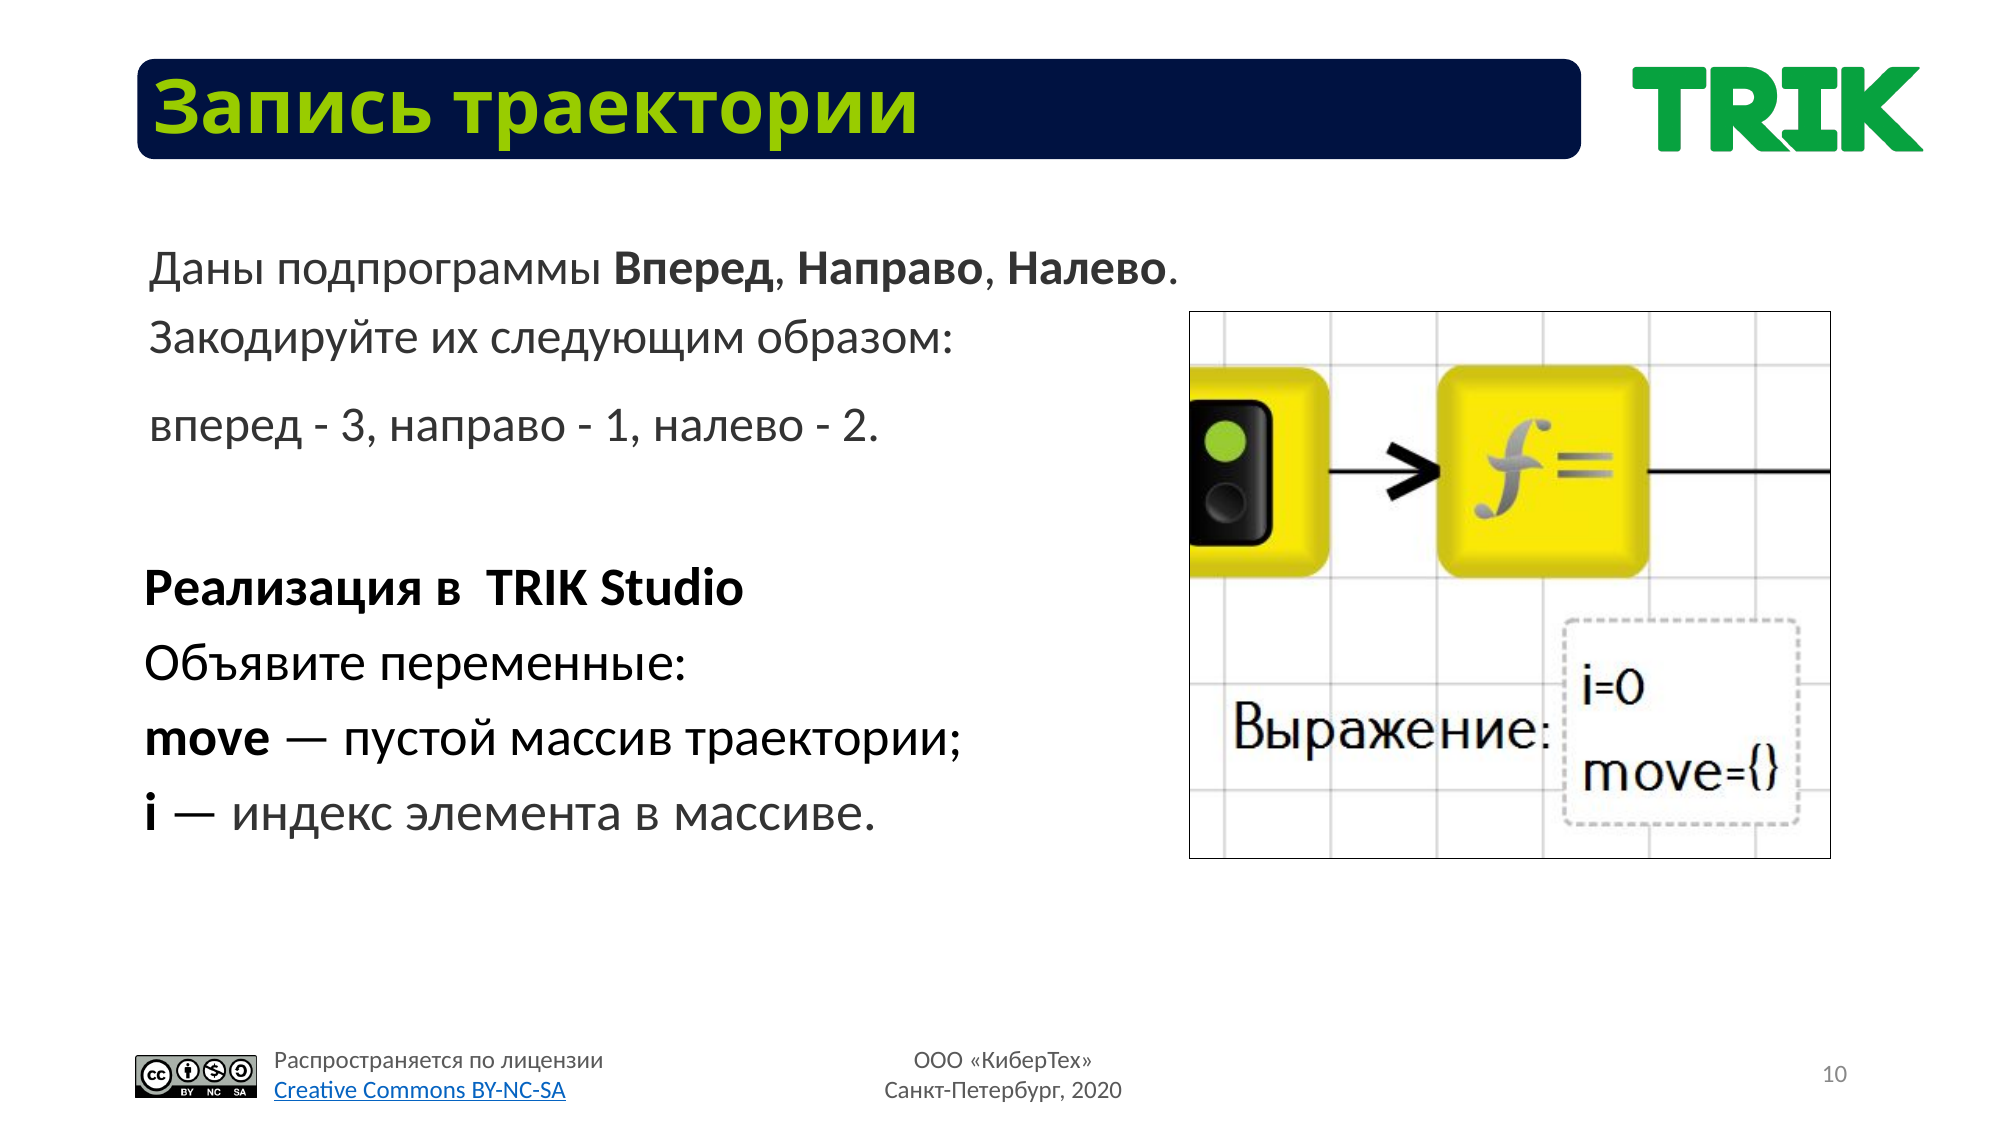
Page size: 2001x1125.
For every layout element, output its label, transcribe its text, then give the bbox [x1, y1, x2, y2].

text_box Реализация в TRIK Studio Объявите переменные: move — пустой массив траектории; i — индекс элемента в массиве. [129, 527, 1020, 854]
picture [1188, 311, 1832, 859]
picture [1631, 64, 1924, 154]
text_box 10 [1412, 1042, 1863, 1103]
picture [135, 1055, 257, 1098]
text_box Даны подпрограммы Вперед, Направо, Налево. Закодируйте их следующим образом: вперед - 3, направо - 1, налево - 2. [134, 217, 1360, 468]
text_box Запись траектории [137, 61, 1582, 162]
